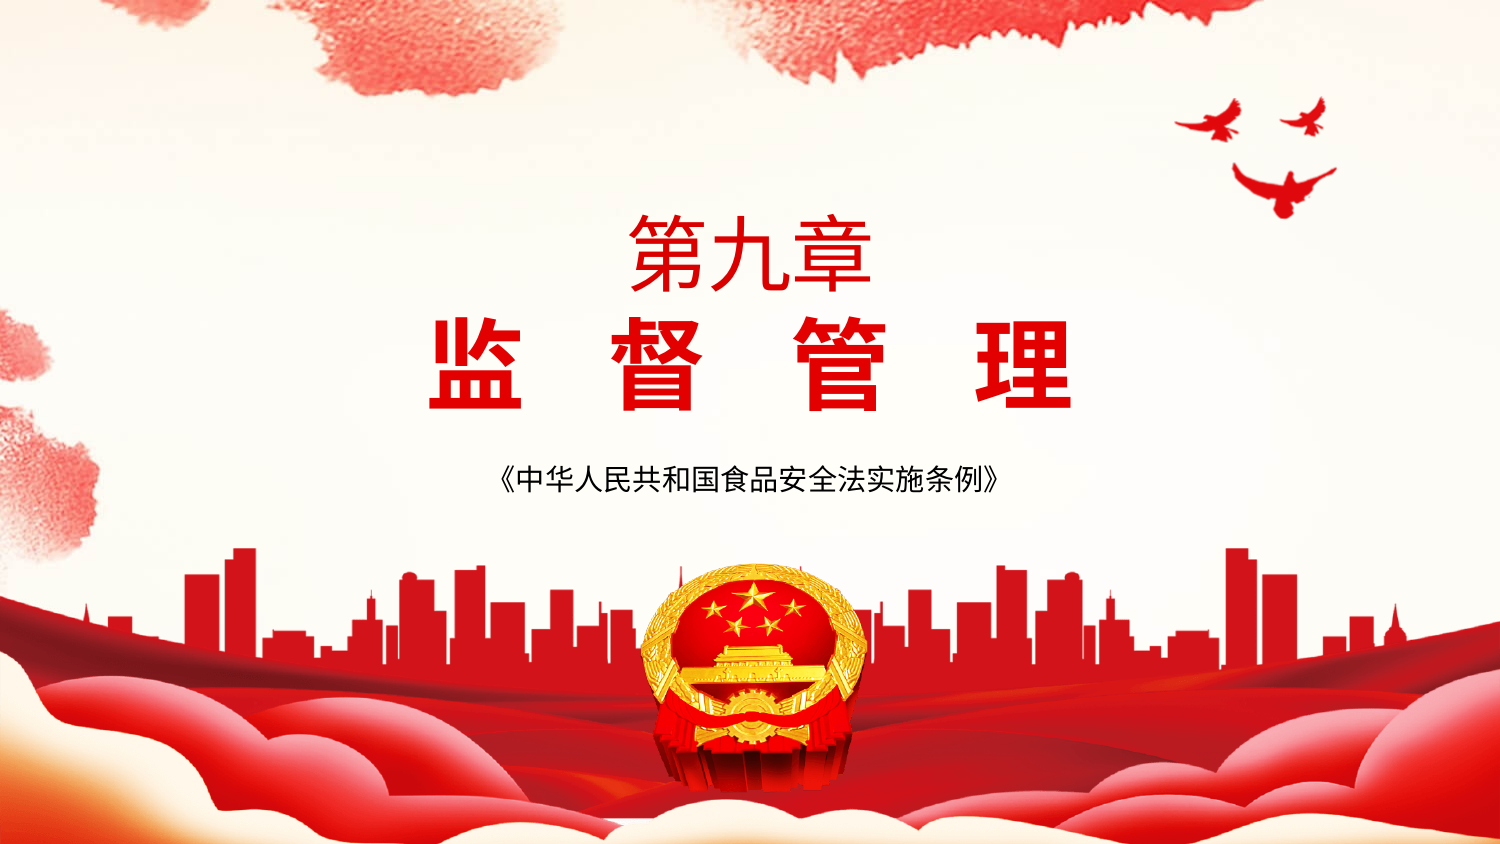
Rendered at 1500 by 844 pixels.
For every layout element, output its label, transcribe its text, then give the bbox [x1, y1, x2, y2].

text_box 监 督 管 理 [199, 296, 1300, 428]
text_box 《中华人民共和国食品安全法实施条例》 [440, 446, 1060, 490]
text_box 第九章 [575, 171, 926, 308]
picture [0, 0, 1500, 844]
